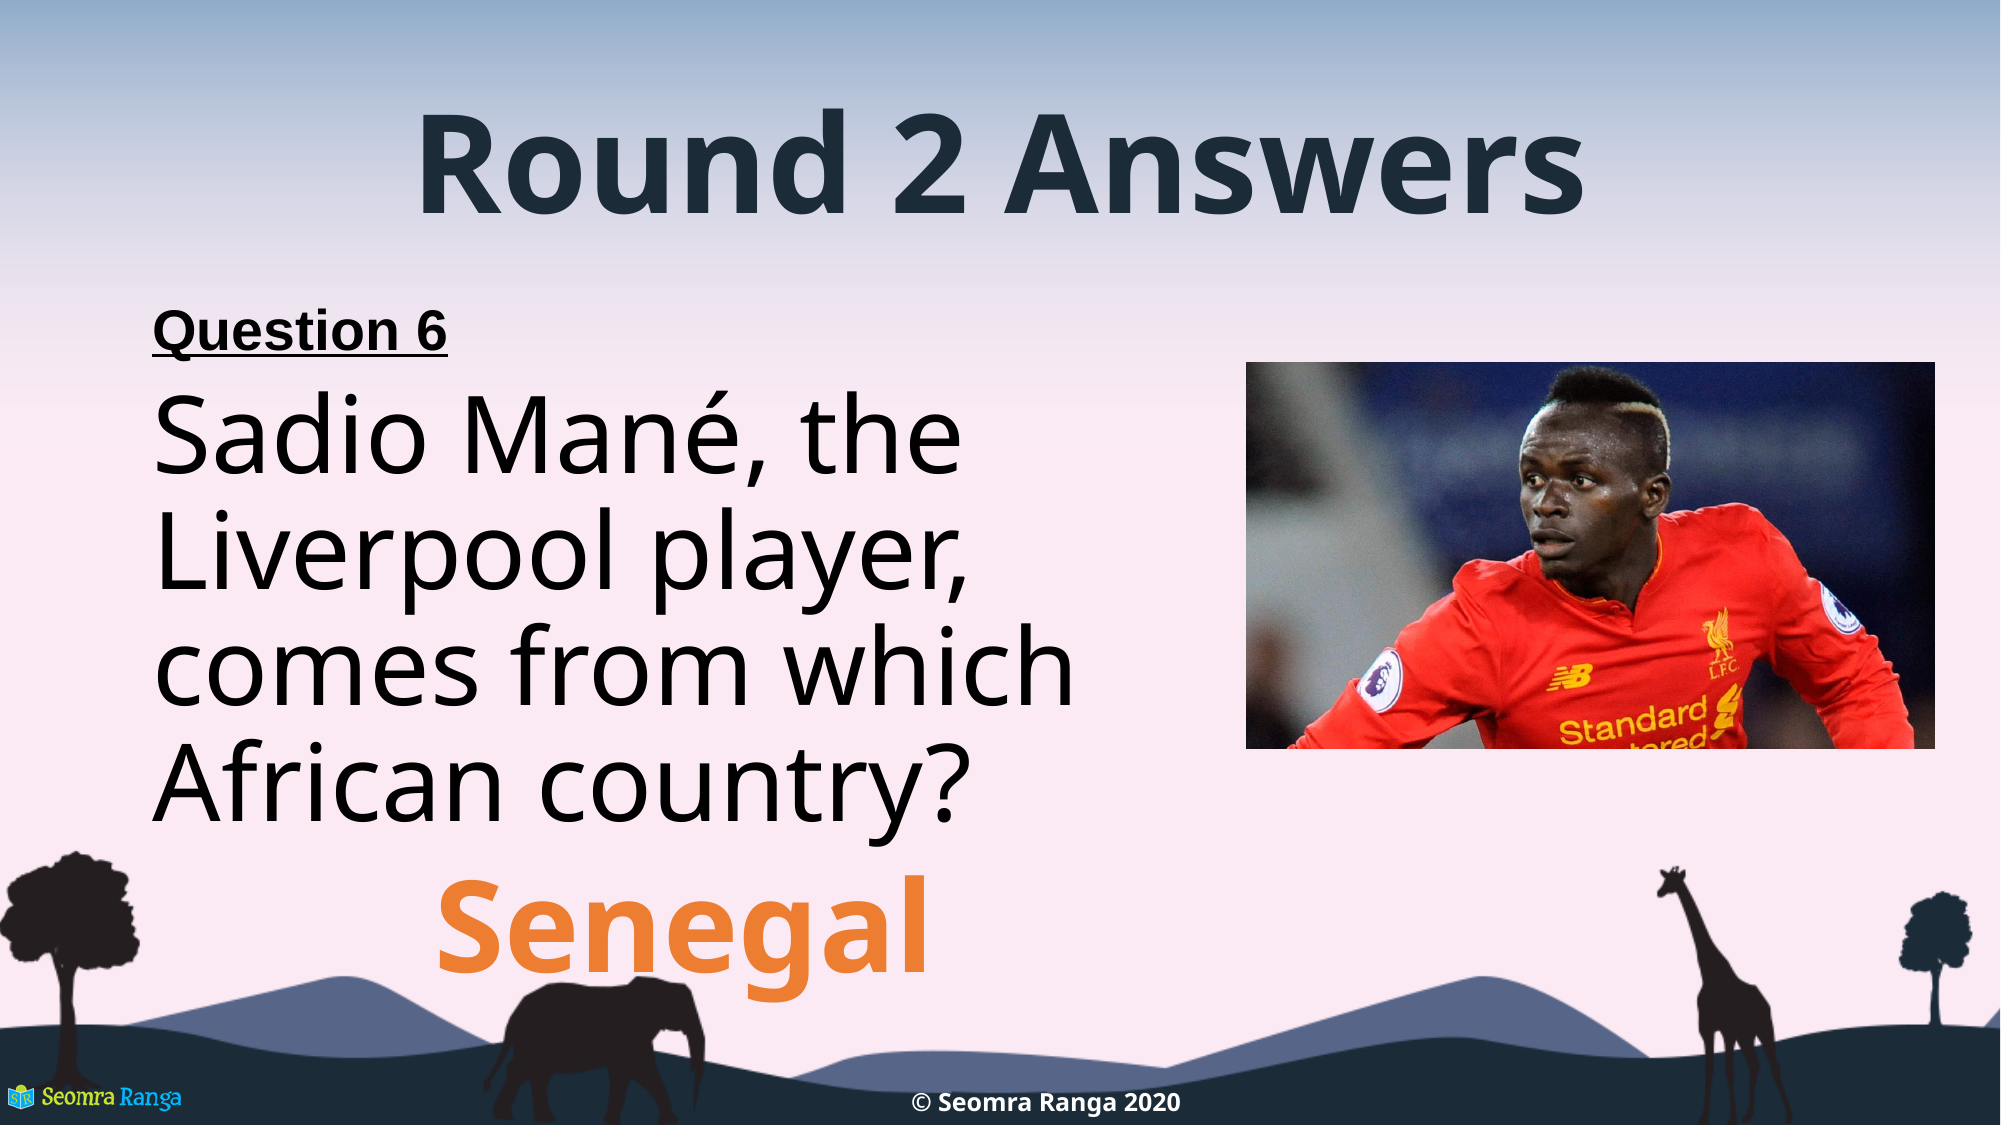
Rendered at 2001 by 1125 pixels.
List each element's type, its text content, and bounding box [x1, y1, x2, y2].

title Round 2 Answers [137, 59, 1863, 278]
text_box © Seomra Ranga 2020 www.seomraranga.com [762, 1079, 1330, 1125]
picture [0, 0, 2001, 1125]
list Question 6 Sadio Mané, the Liverpool player, comes from which African country? Senegal [137, 293, 1232, 1014]
